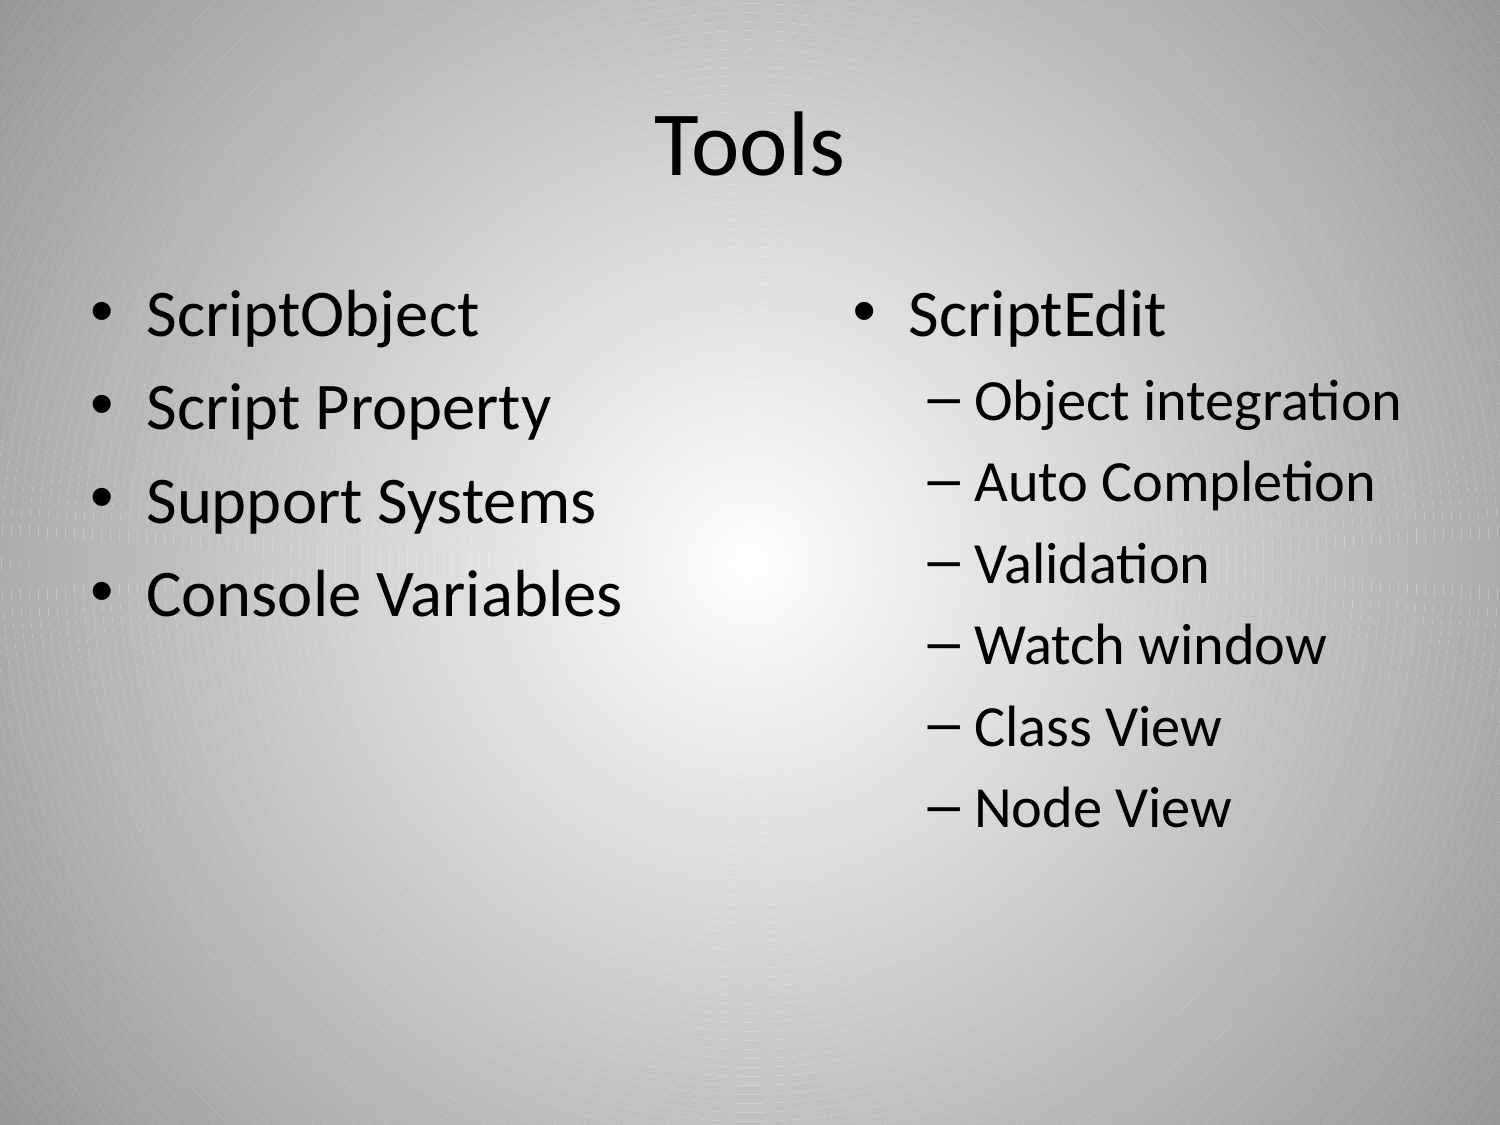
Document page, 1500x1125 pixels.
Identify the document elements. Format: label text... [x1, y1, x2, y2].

list ScriptObject Script Property Support Systems Console Variables [75, 262, 700, 1005]
text_box ScriptEdit Object integration Auto Completion Validation Watch window Class View Node View [837, 262, 1463, 1005]
title Tools [75, 45, 1425, 233]
